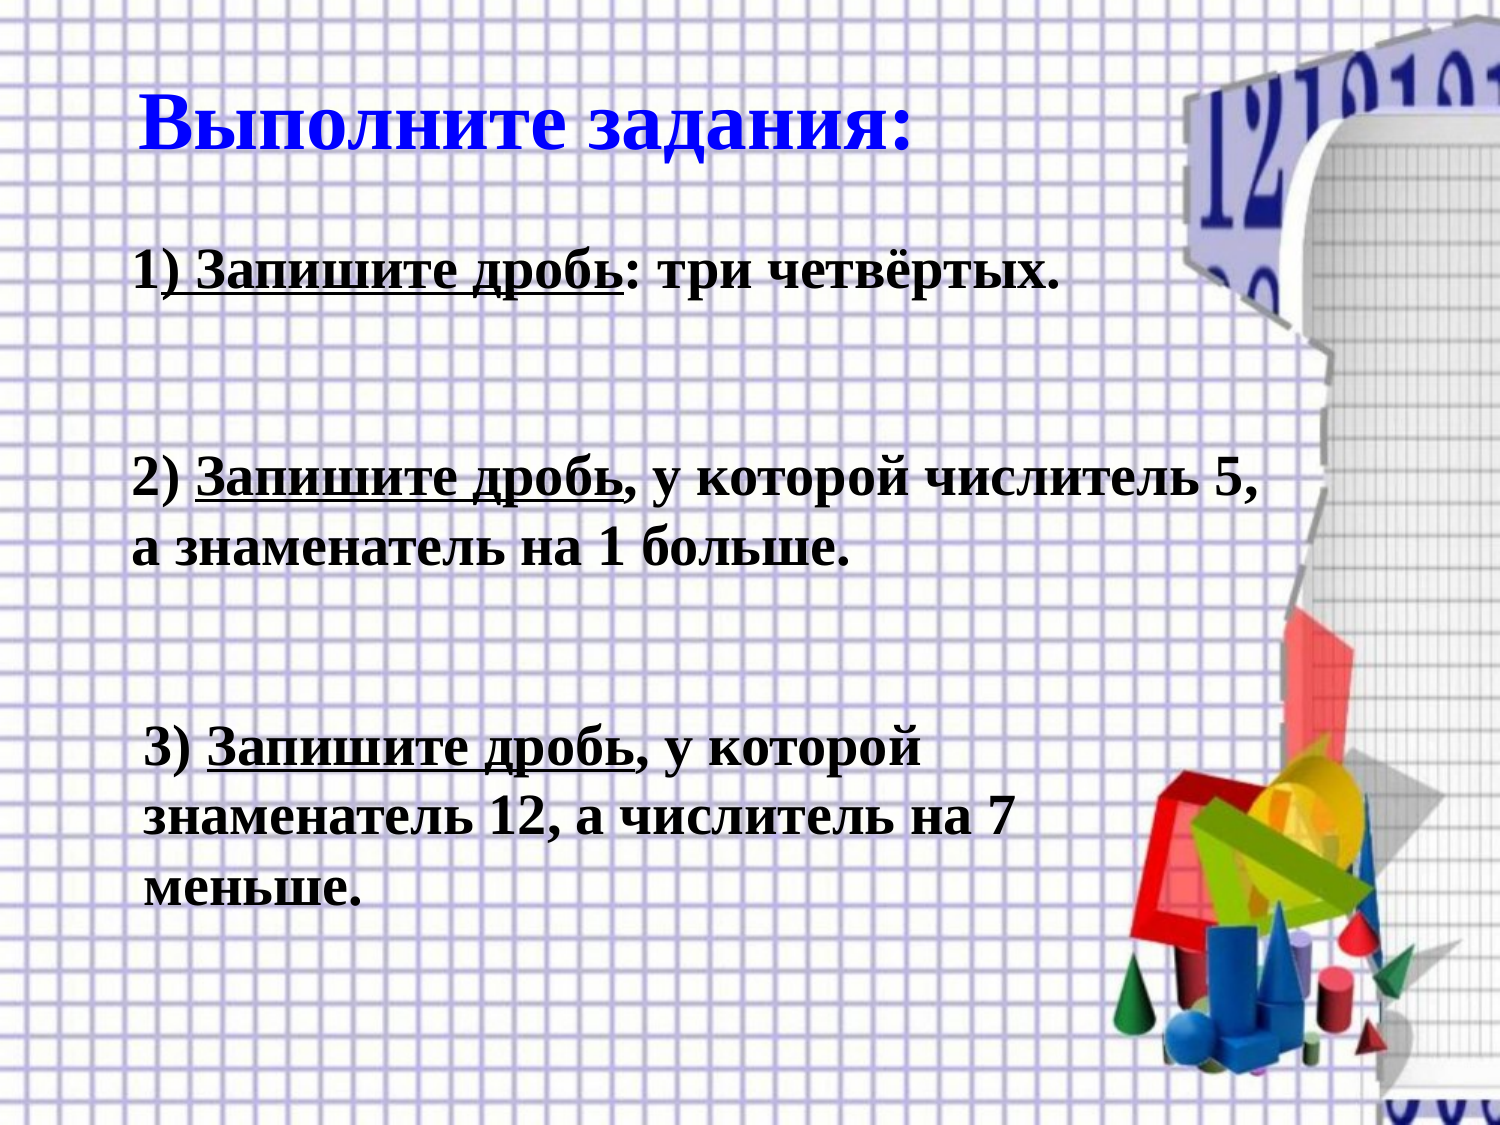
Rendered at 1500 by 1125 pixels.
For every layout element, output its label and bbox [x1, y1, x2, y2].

list [0, 0, 1500, 1125]
